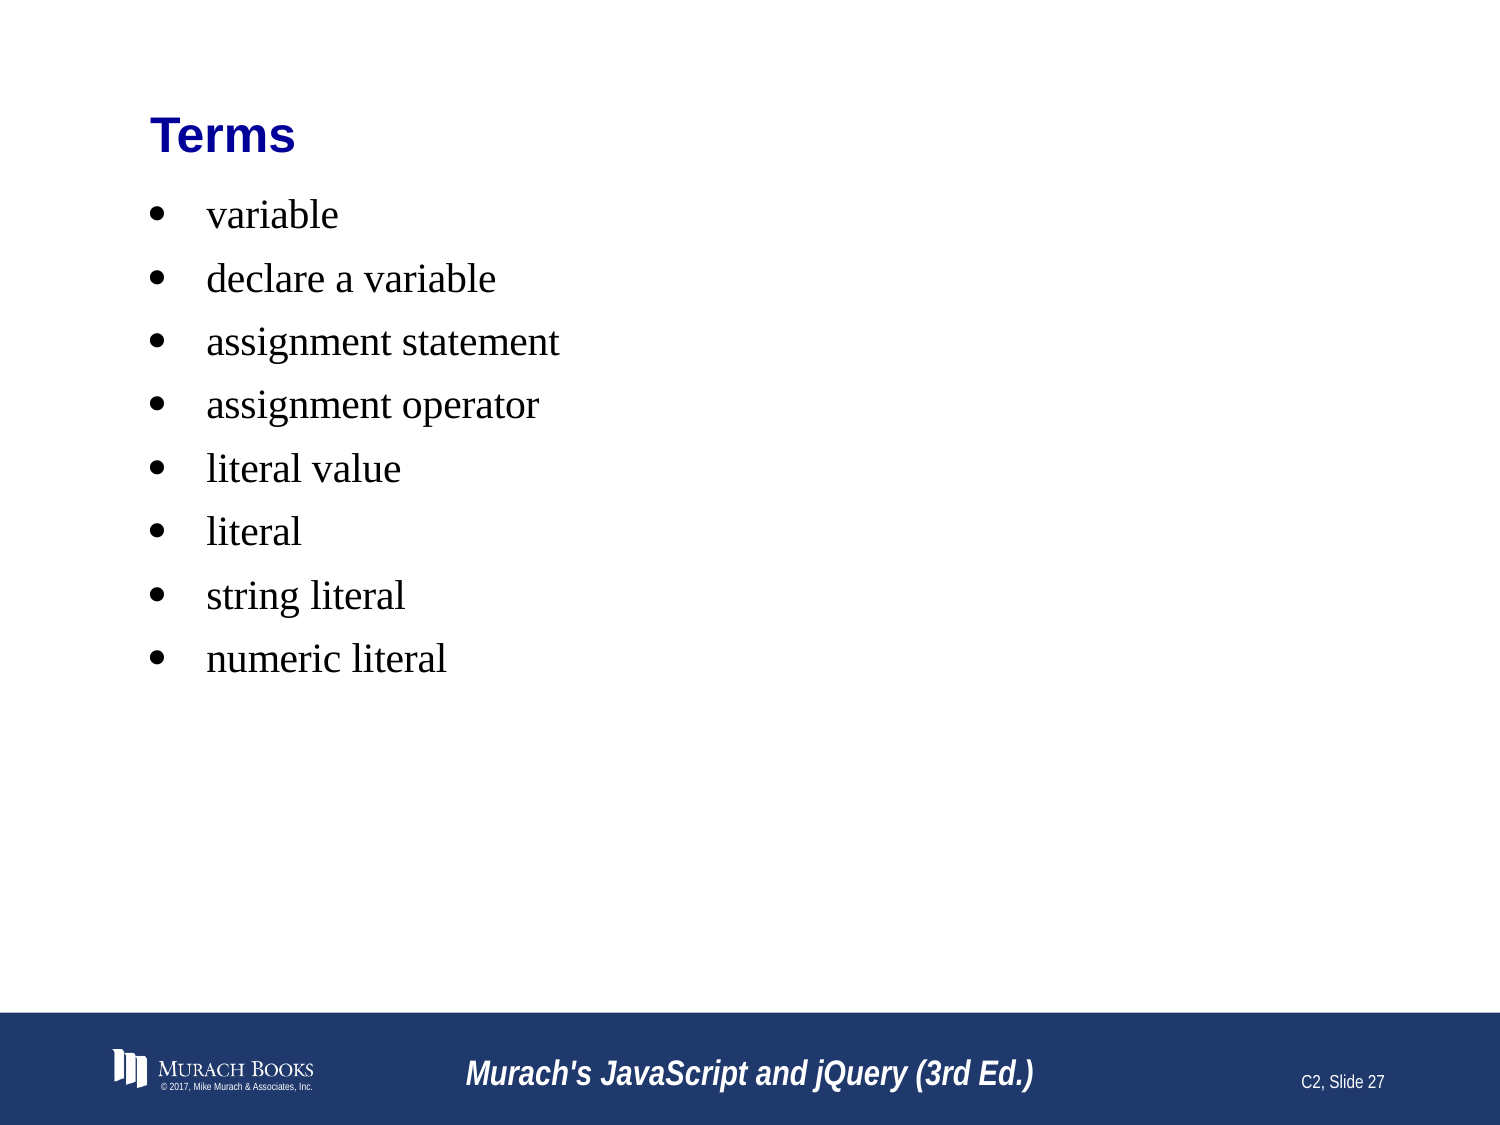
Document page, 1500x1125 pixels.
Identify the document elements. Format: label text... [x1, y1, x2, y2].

slide_number C2, Slide 27 [1087, 1025, 1400, 1100]
slide_number Murach's JavaScript and jQuery (3rd Ed.) [463, 1025, 1050, 1100]
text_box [149, 187, 1350, 695]
footer © 2017, Mike Murach & Associates, Inc. [12, 1025, 463, 1100]
title Terms [150, 102, 1350, 164]
